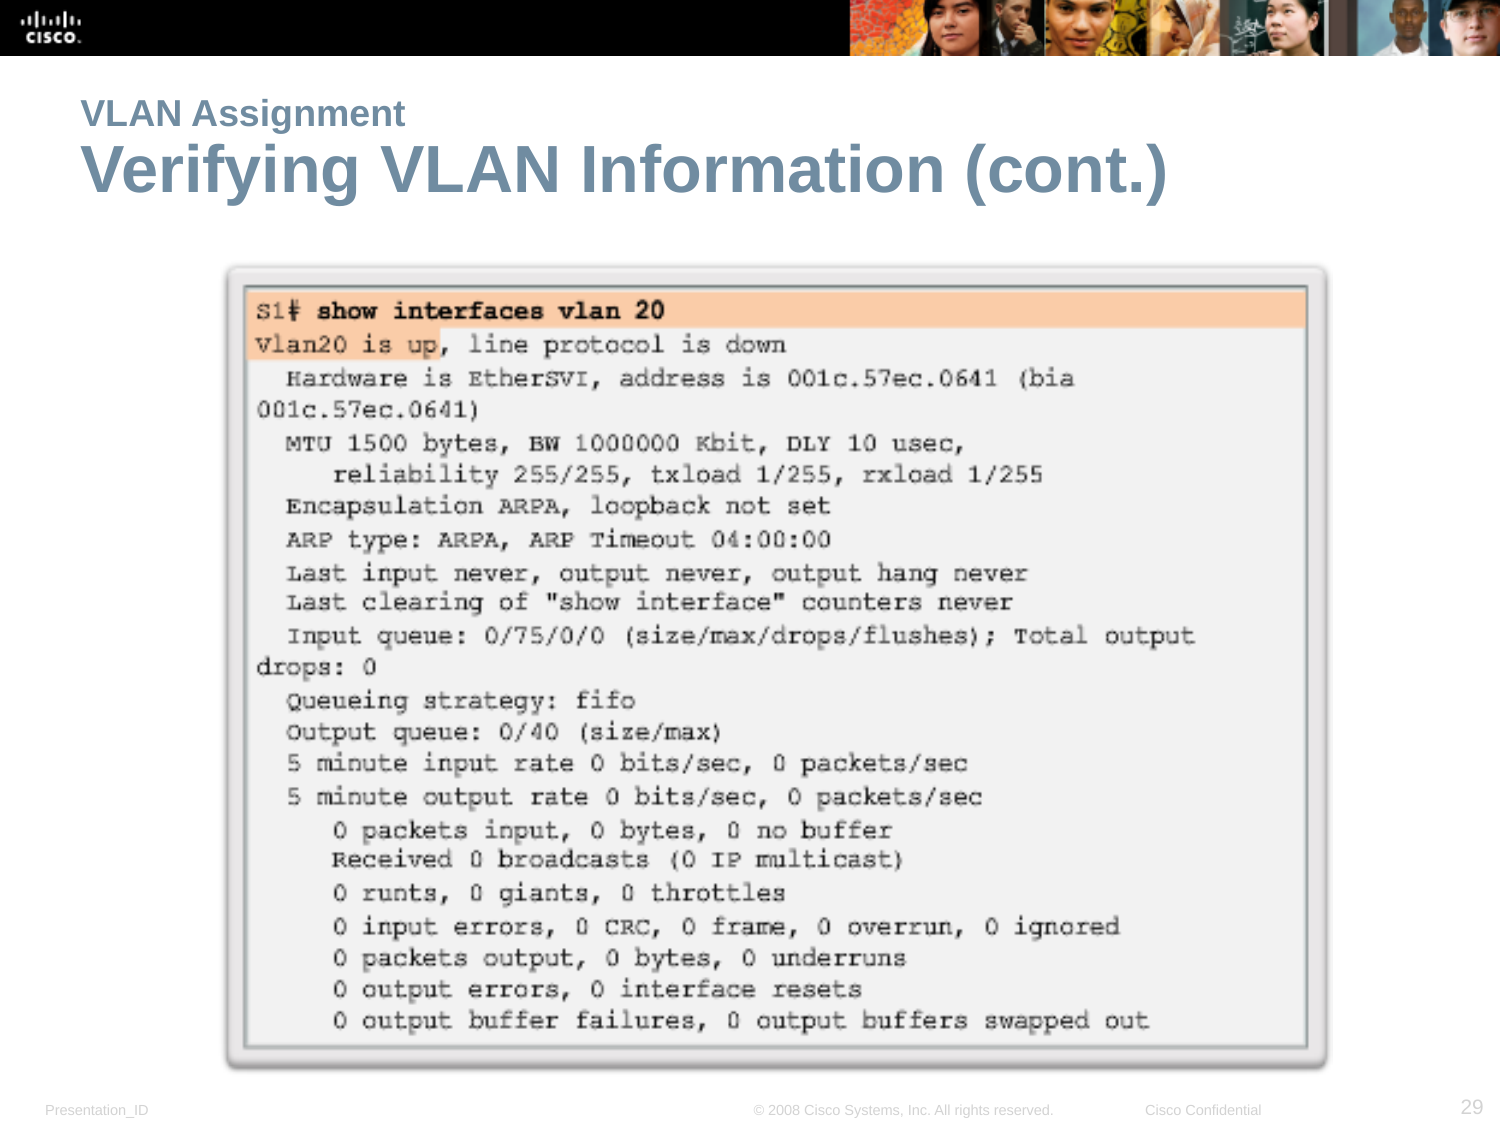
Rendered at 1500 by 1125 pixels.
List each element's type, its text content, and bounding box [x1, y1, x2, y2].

title VLAN Assignment Verifying VLAN Information (cont.) [66, 75, 1404, 214]
picture [198, 228, 1333, 1089]
picture [0, 0, 1500, 56]
